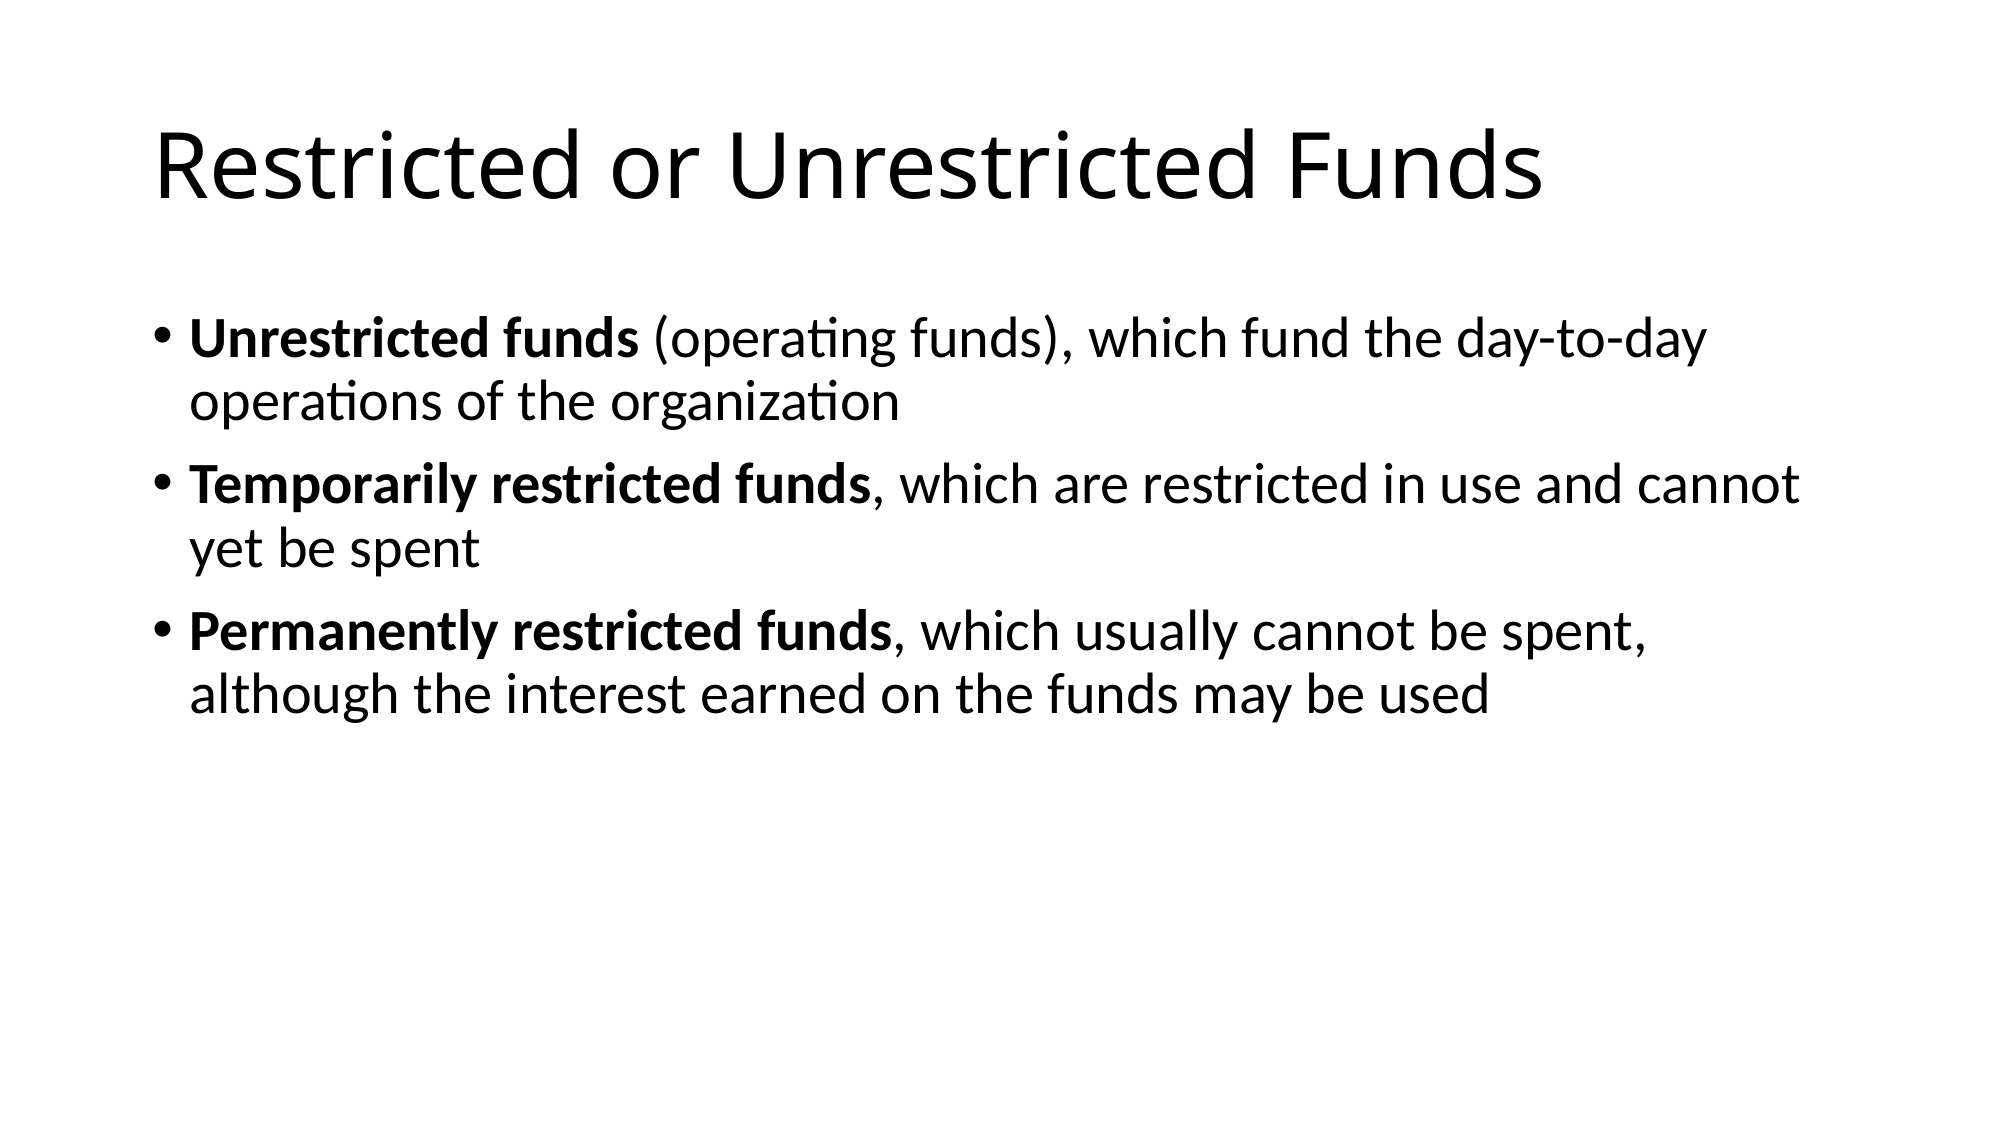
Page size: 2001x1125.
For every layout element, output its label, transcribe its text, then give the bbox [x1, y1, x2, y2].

list Unrestricted funds (operating funds), which fund the day-to-day operations of the organization Temporarily restricted funds, which are restricted in use and cannot yet be spent Permanently restricted funds, which usually cannot be spent, although the interest earned on the funds may be used [137, 299, 1863, 1014]
title Restricted or Unrestricted Funds [137, 59, 1863, 278]
